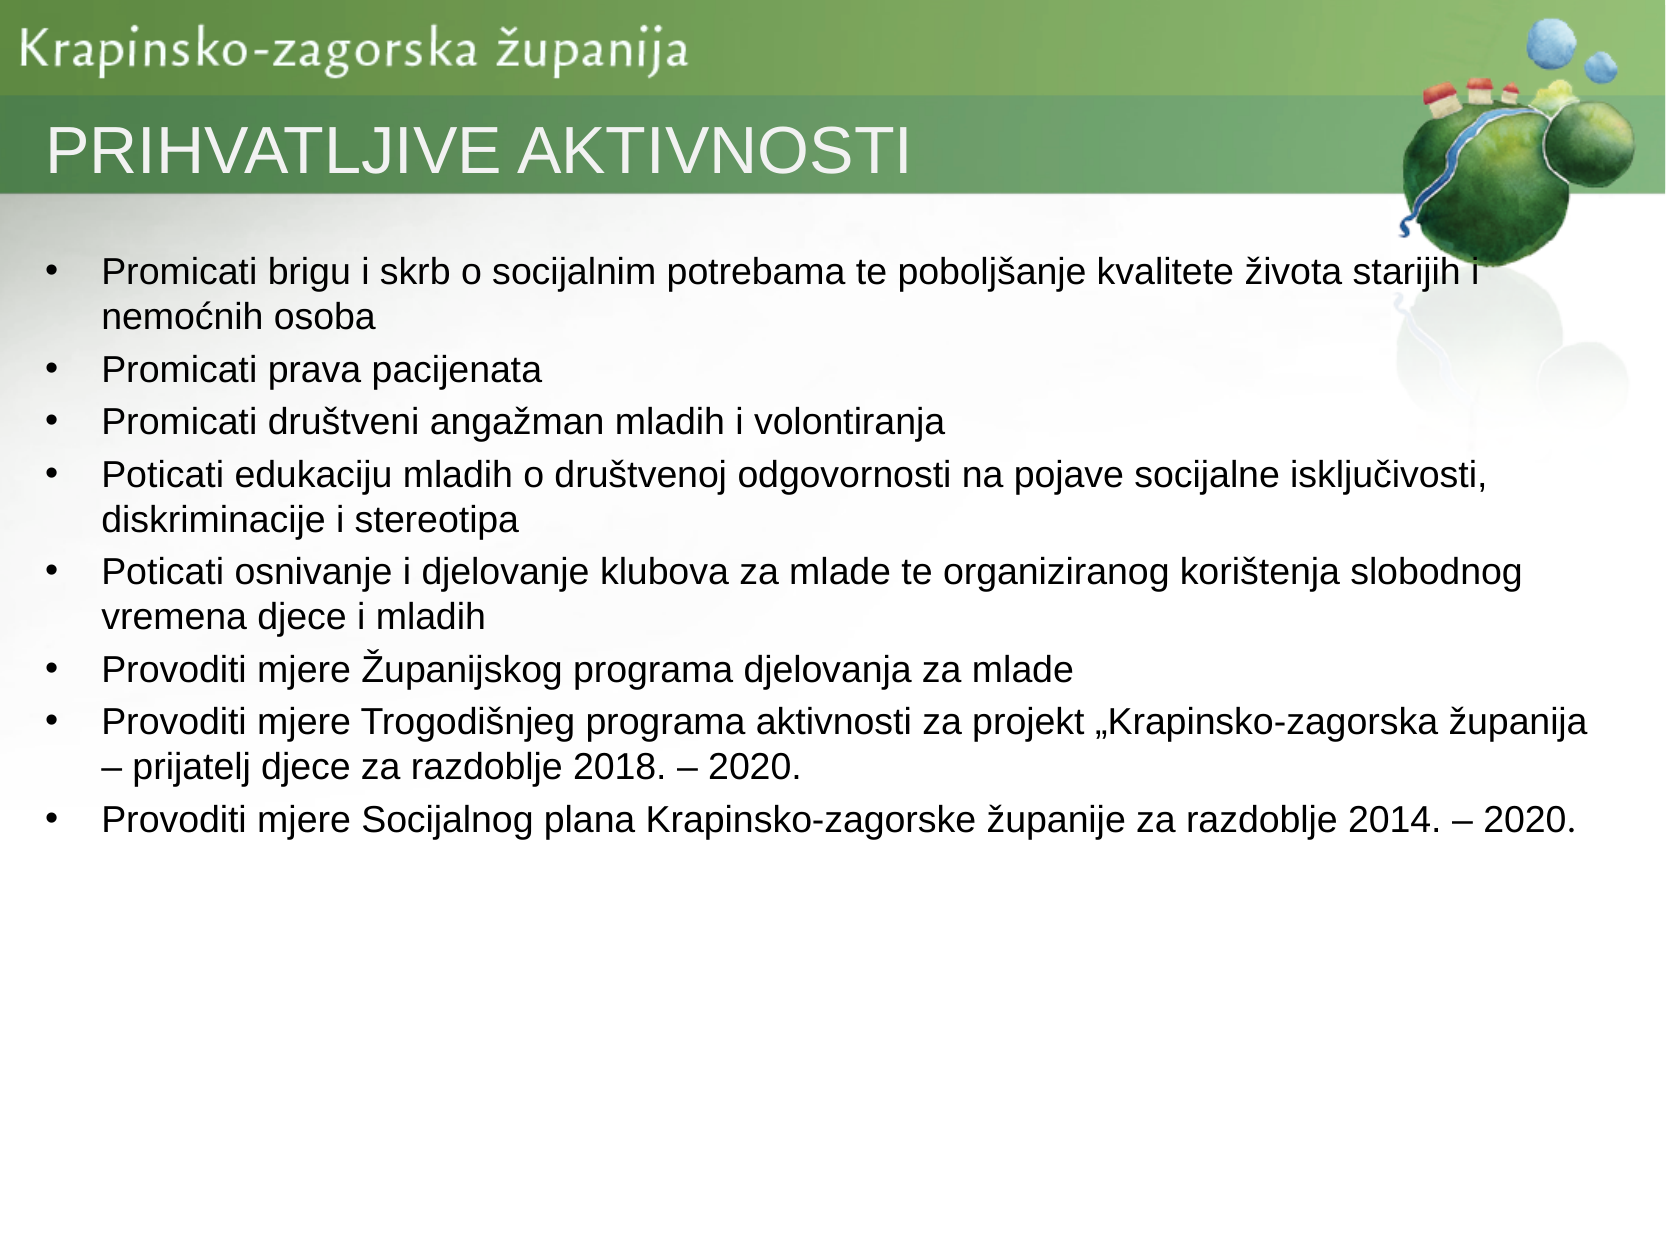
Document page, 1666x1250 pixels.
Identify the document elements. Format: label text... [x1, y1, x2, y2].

picture [0, 0, 1666, 1250]
list PRIHVATLJIVE AKTIVNOSTI Promicati brigu i skrb o socijalnim potrebama te poboljšanje kvalitete života starijih i nemoćnih osoba Promicati prava pacijenata Promicati društveni angažman mladih i volontiranja Poticati edukaciju mladih o društvenoj odgovornosti na pojave socijalne isključivosti, diskriminacije i stereotipa Poticati osnivanje i djelovanje klubova za mlade te organiziranog korištenja slobodnog vremena djece i mladih Provoditi mjere Županijskog programa djelovanja za mlade Provoditi mjere Trogodišnjeg programa aktivnosti za projekt „Krapinsko-zagorska županija – prijatelj djece za razdoblje 2018. – 2020. Provoditi mjere Socijalnog plana Krapinsko-zagorske županije za razdoblje 2014. – 2020. [28, 98, 1632, 1220]
